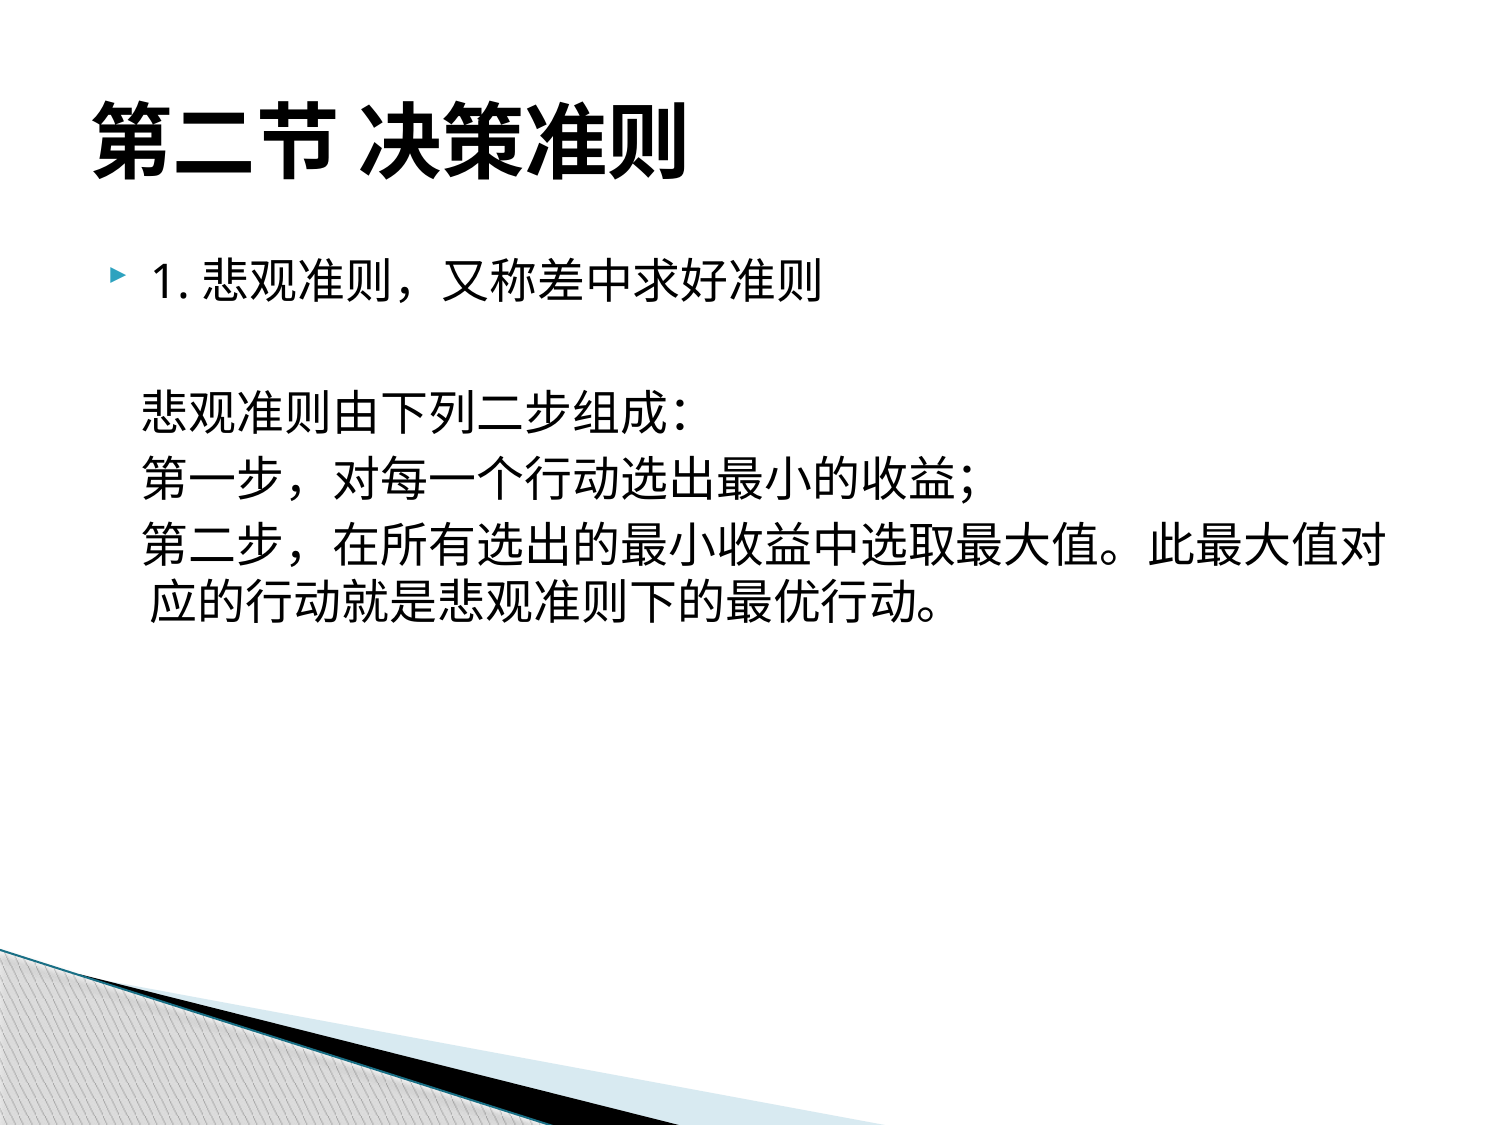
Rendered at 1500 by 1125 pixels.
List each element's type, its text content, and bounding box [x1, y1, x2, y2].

list 1.悲观准则，又称差中求好准则 悲观准则由下列二步组成： 第一步，对每一个行动选出最小的收益； 第二步，在所有选出的最小收益中选取最大值。此最大值对应的行动就是悲观准则下的最优行动。 [75, 243, 1425, 986]
title 第二节 决策准则 [75, 45, 1425, 233]
